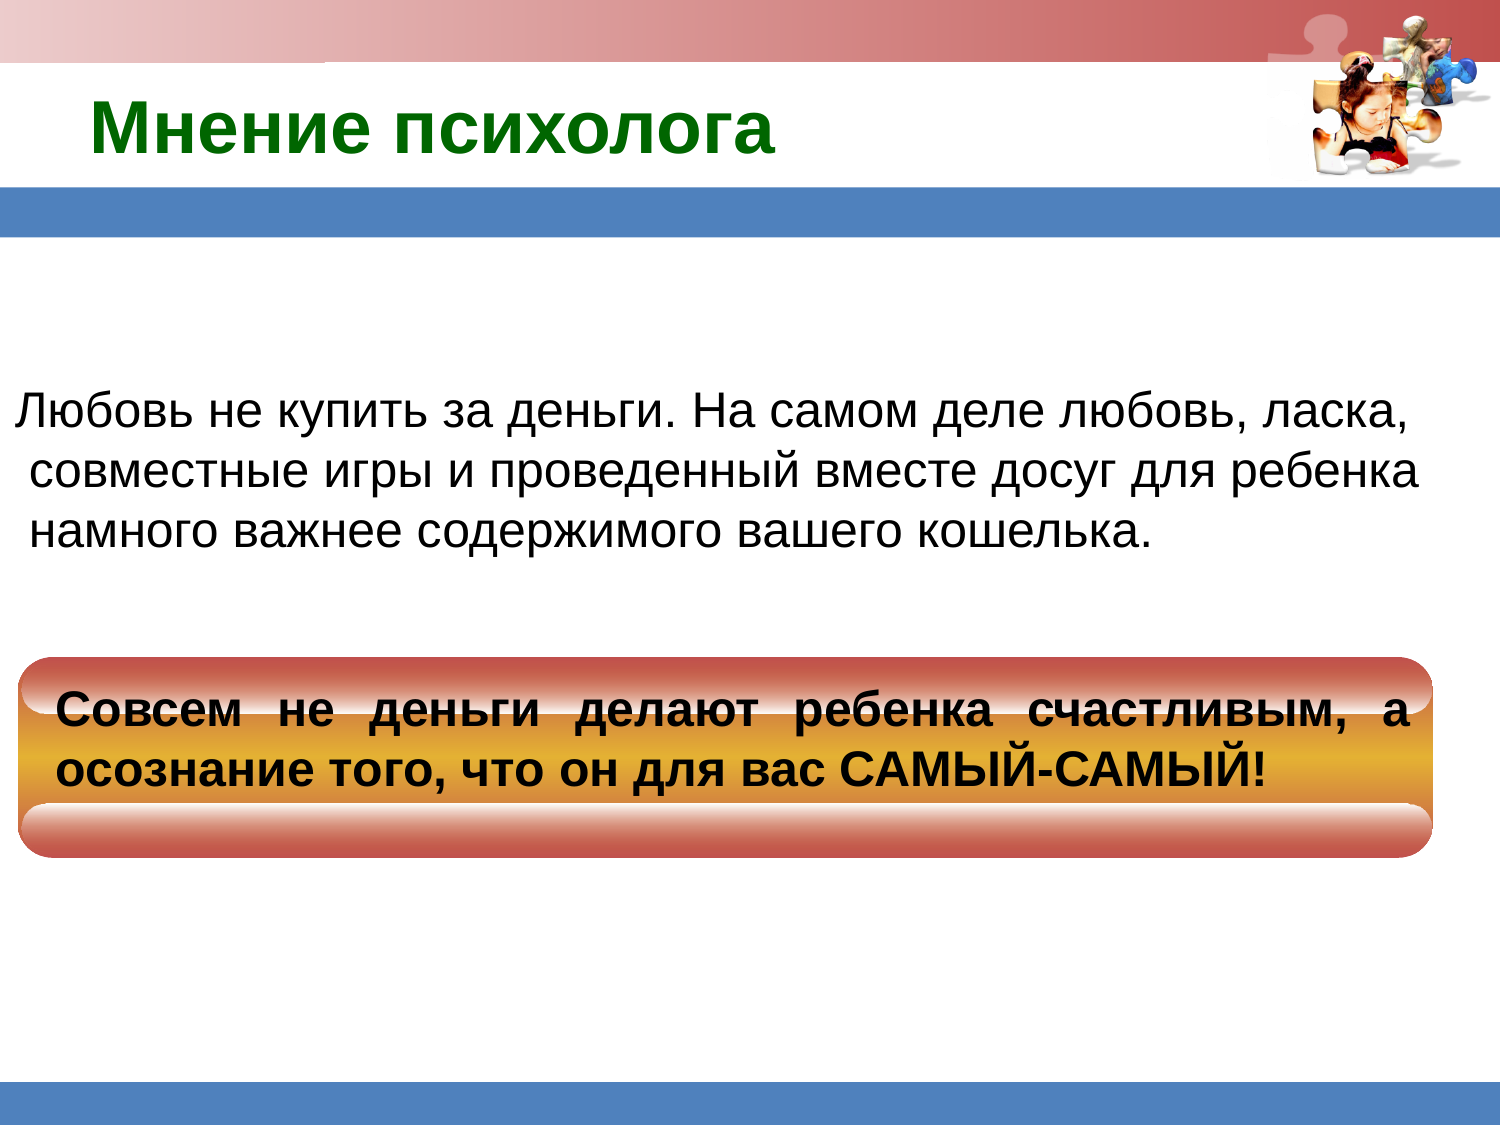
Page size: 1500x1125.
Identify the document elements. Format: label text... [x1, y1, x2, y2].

text_box [21, 803, 1432, 852]
picture [1265, 12, 1493, 185]
text_box [0, 1082, 1500, 1125]
text_box [1426, 674, 1432, 706]
text_box Мнение психолога [75, 62, 1425, 185]
text_box Совсем не деньги делают ребенка счастливым, а осознание того, что он для вас САМЫЙ-САМЫЙ! [41, 668, 1426, 804]
text_box [17, 656, 1428, 858]
text_box Любовь не купить за деньги. На самом деле любовь, ласка, совместные игры и проведенный вместе досуг для ребенка намного важнее содержимого вашего кошелька. [0, 314, 1500, 622]
text_box [1417, 670, 1434, 835]
text_box [21, 665, 1418, 714]
